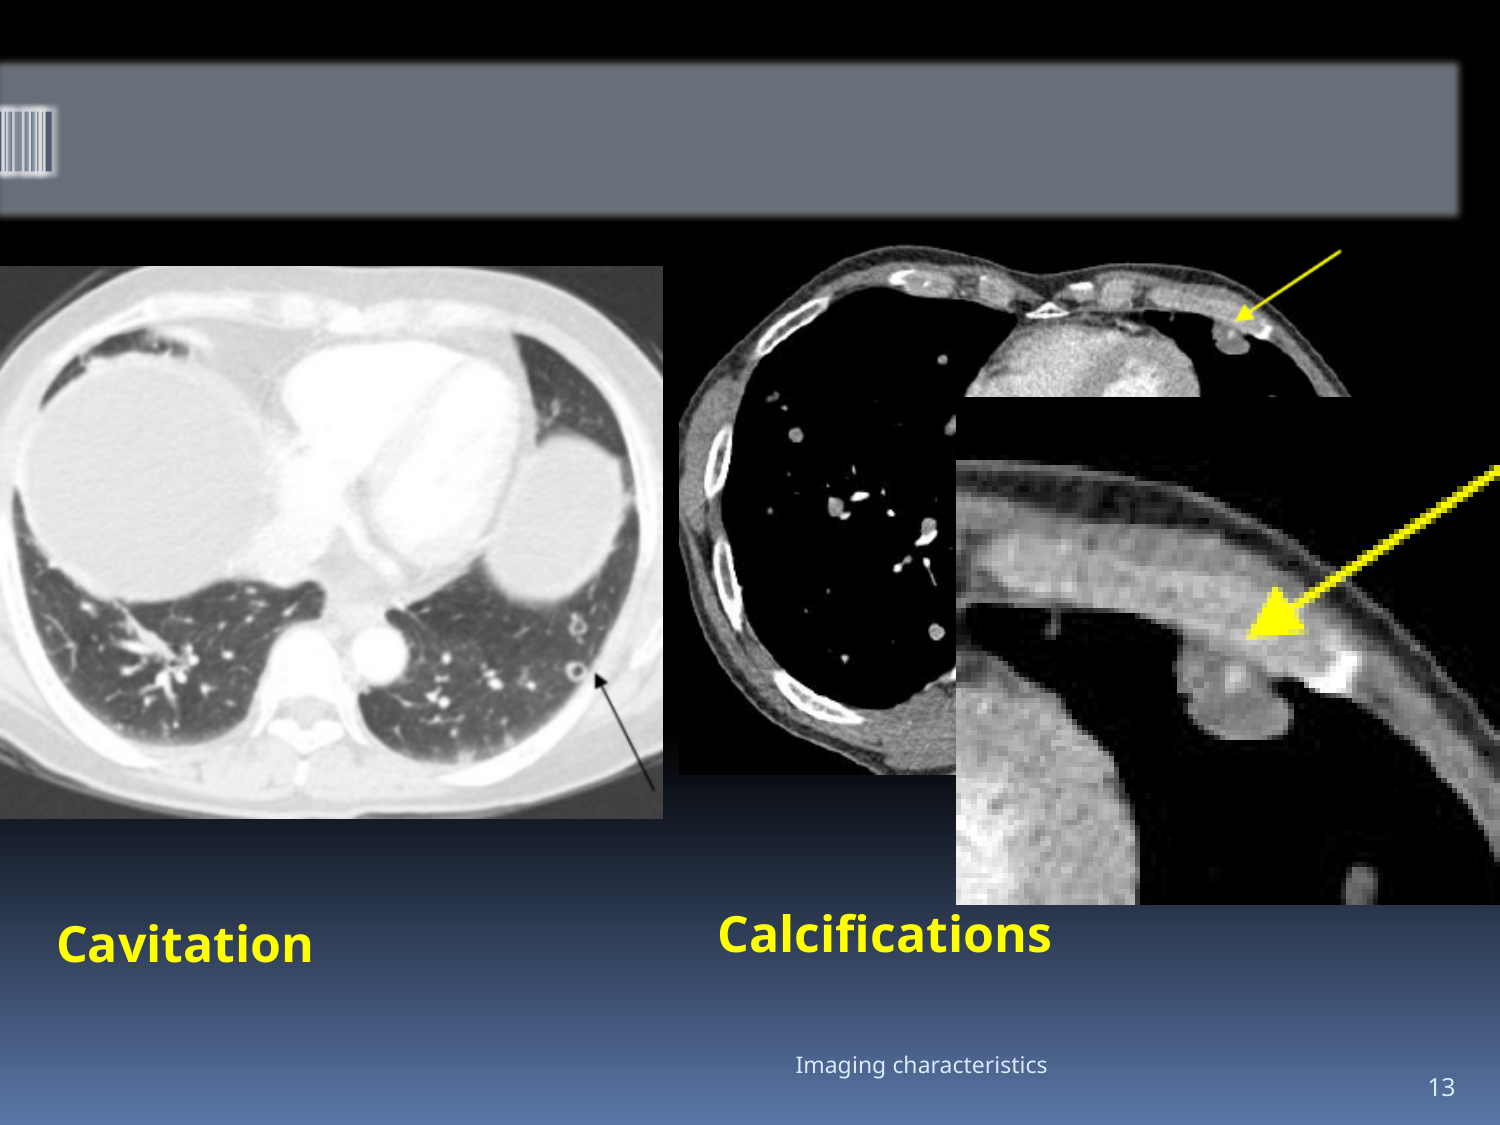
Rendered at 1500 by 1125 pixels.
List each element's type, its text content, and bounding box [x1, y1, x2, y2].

list Cavitation [29, 905, 693, 1010]
slide_number 13 [1412, 1052, 1488, 1113]
picture [956, 396, 1500, 905]
footer Imaging characteristics [150, 1052, 1063, 1113]
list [678, 243, 1386, 776]
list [0, 265, 664, 819]
list Calcifications [690, 916, 1354, 1022]
